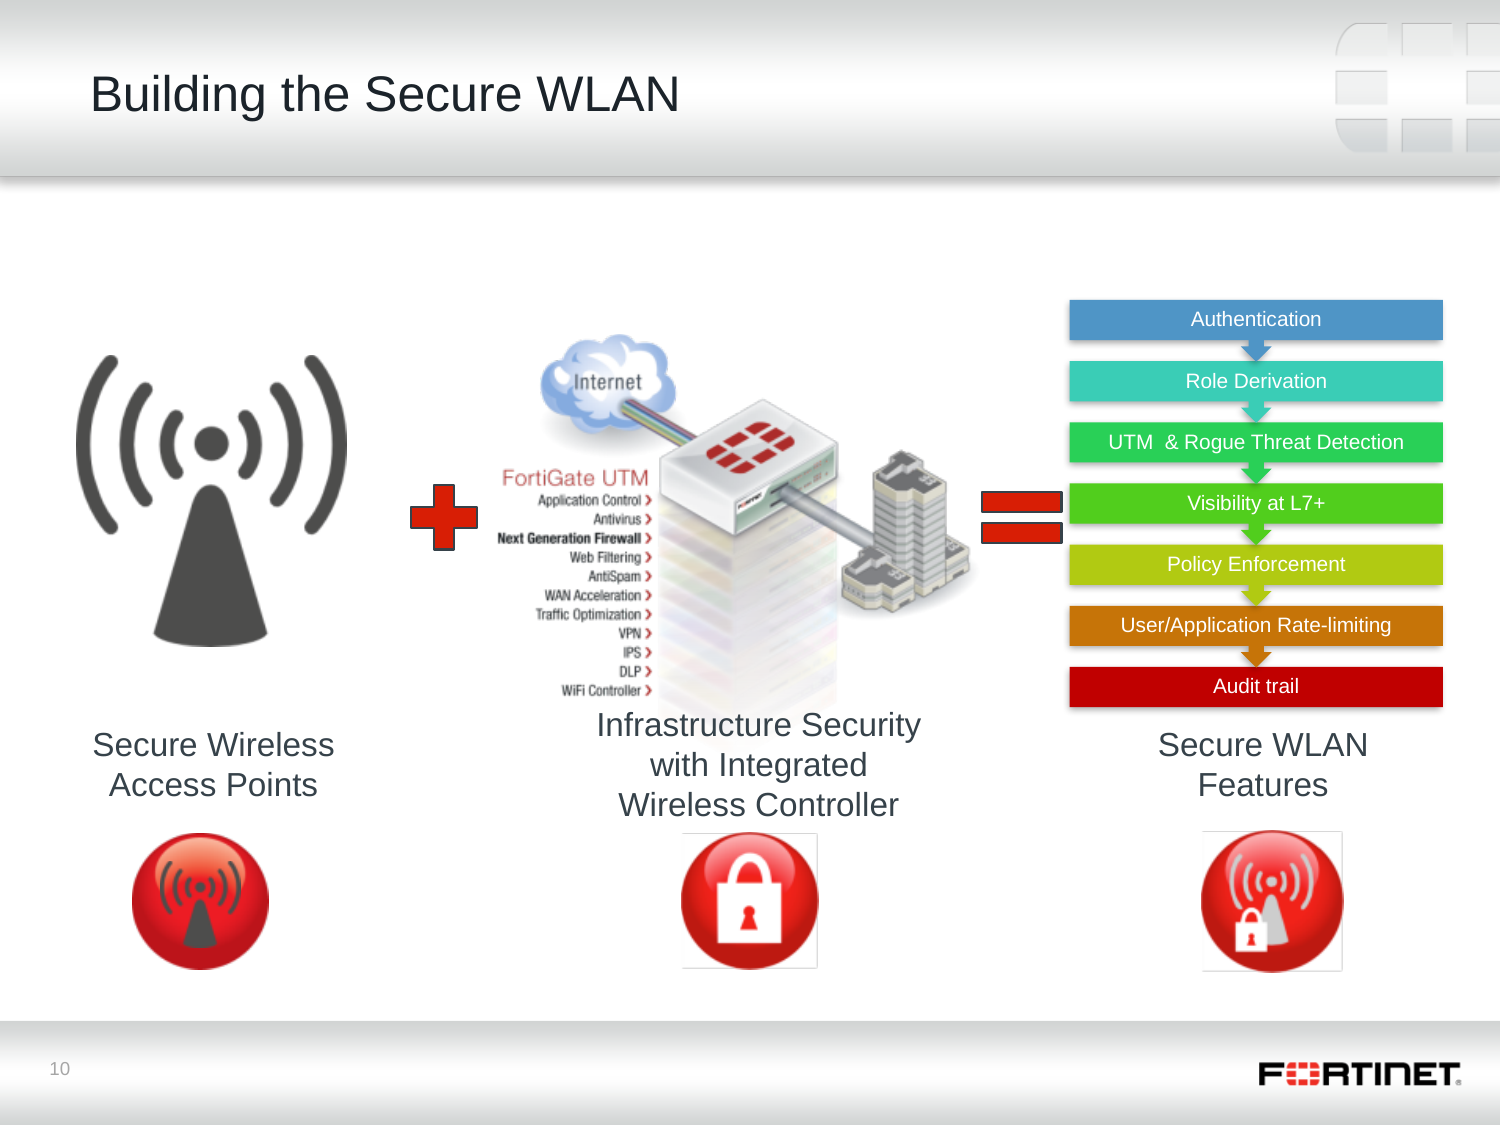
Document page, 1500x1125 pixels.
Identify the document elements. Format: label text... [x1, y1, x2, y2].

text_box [1069, 299, 1444, 708]
picture [0, 0, 1500, 1125]
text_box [132, 833, 269, 970]
text_box Secure Wireless Access Points [71, 716, 357, 811]
text_box Secure WLAN Features [1090, 716, 1437, 811]
text_box [410, 485, 478, 550]
text_box Infrastructure Security with Integrated Wireless Controller [576, 770, 942, 831]
title Building the Secure WLAN [75, 45, 1425, 138]
text_box [1001, 491, 1062, 513]
text_box [1001, 522, 1062, 544]
